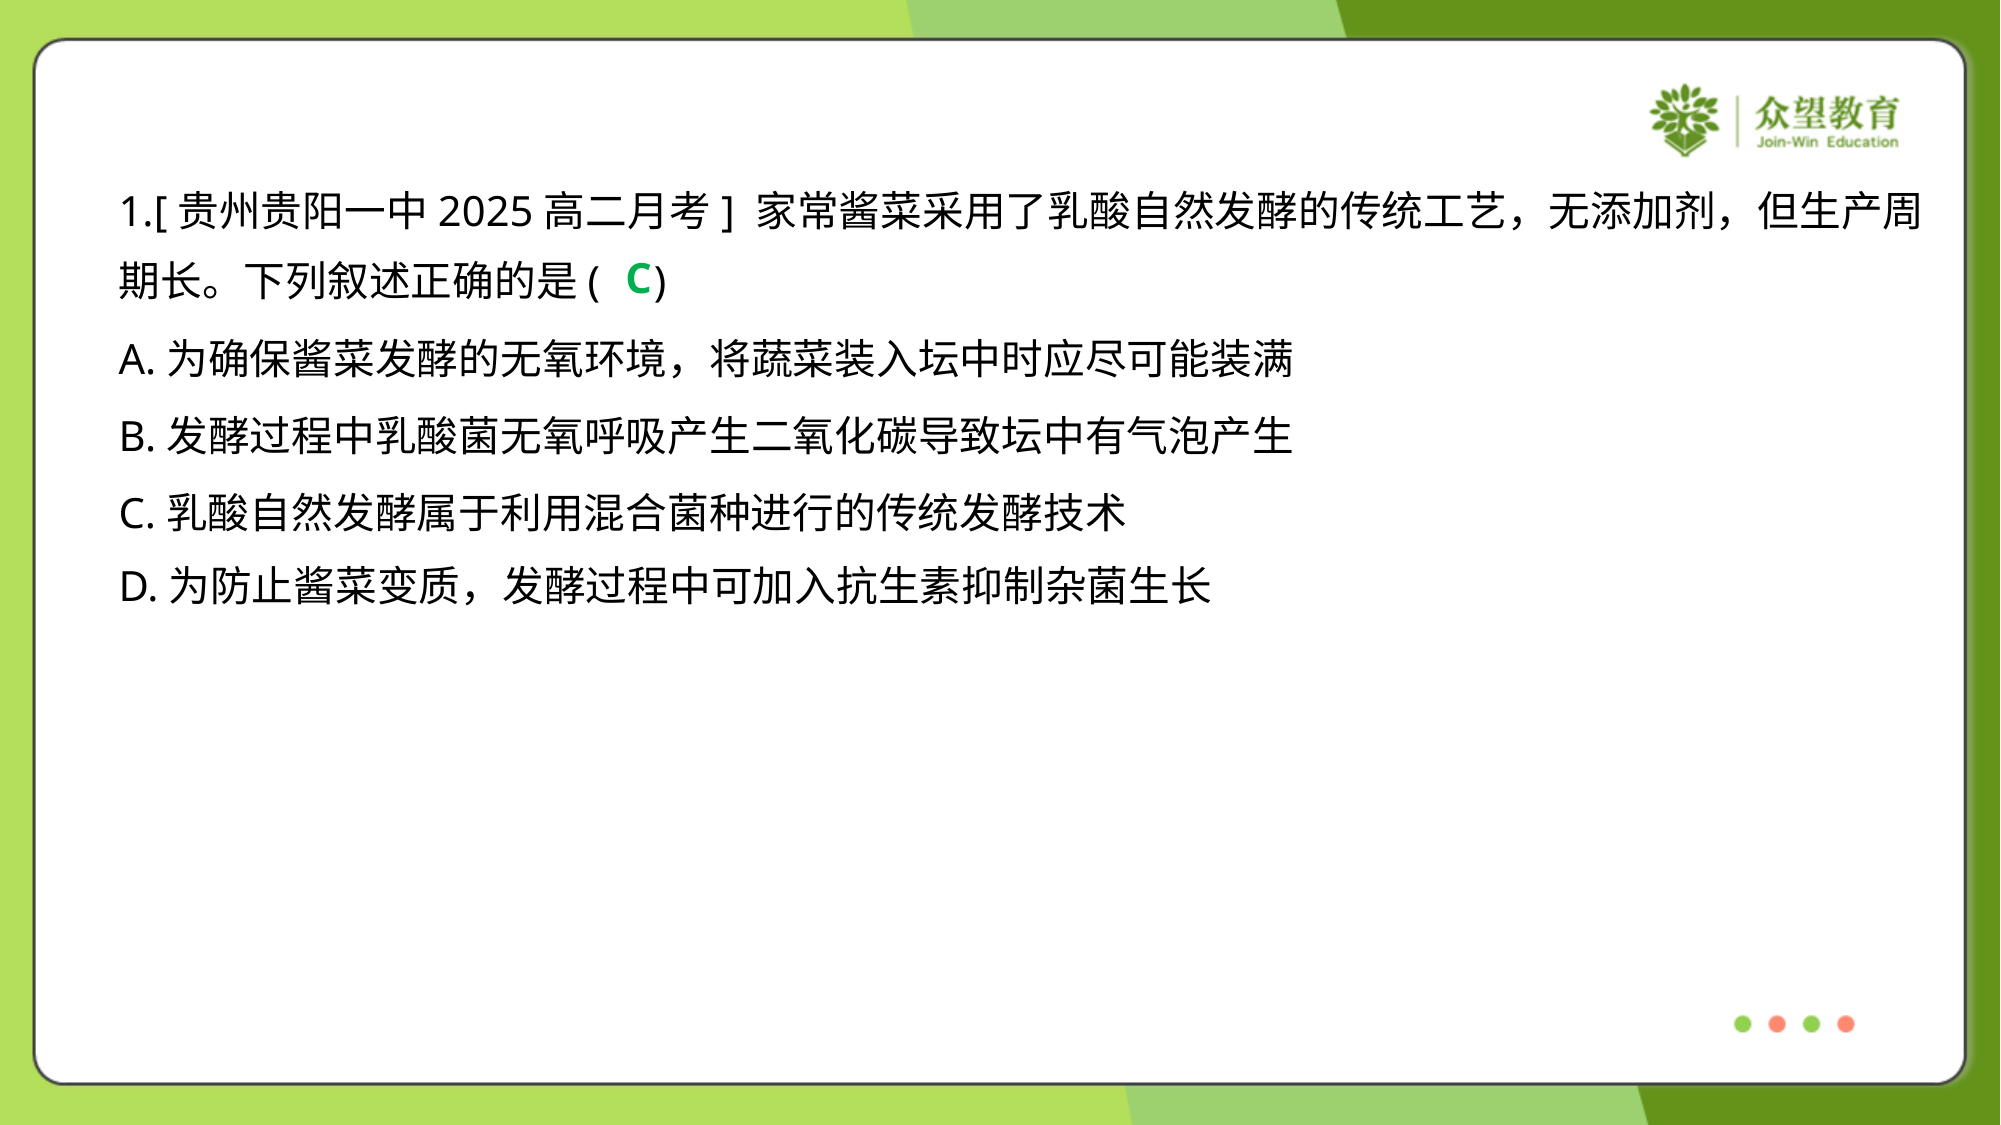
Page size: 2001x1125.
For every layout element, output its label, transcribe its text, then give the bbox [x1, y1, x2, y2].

picture [0, 0, 2000, 1125]
text_box C [609, 231, 668, 296]
text_box A.为确保酱菜发酵的无氧环境，将蔬菜装入坛中时应尽可能装满 B.发酵过程中乳酸菌无氧呼吸产生二氧化碳导致坛中有气泡产生 C.乳酸自然发酵属于利用混合菌种进行的传统发酵技术 D.为防止酱菜变质，发酵过程中可加入抗生素抑制杂菌生长 [118, 307, 1883, 603]
text_box 1.[贵州贵阳一中2025高二月考] 家常酱菜采用了乳酸自然发酵的传统工艺，无添加剂，但生产周 期长。下列叙述正确的是( ) [118, 159, 1883, 298]
